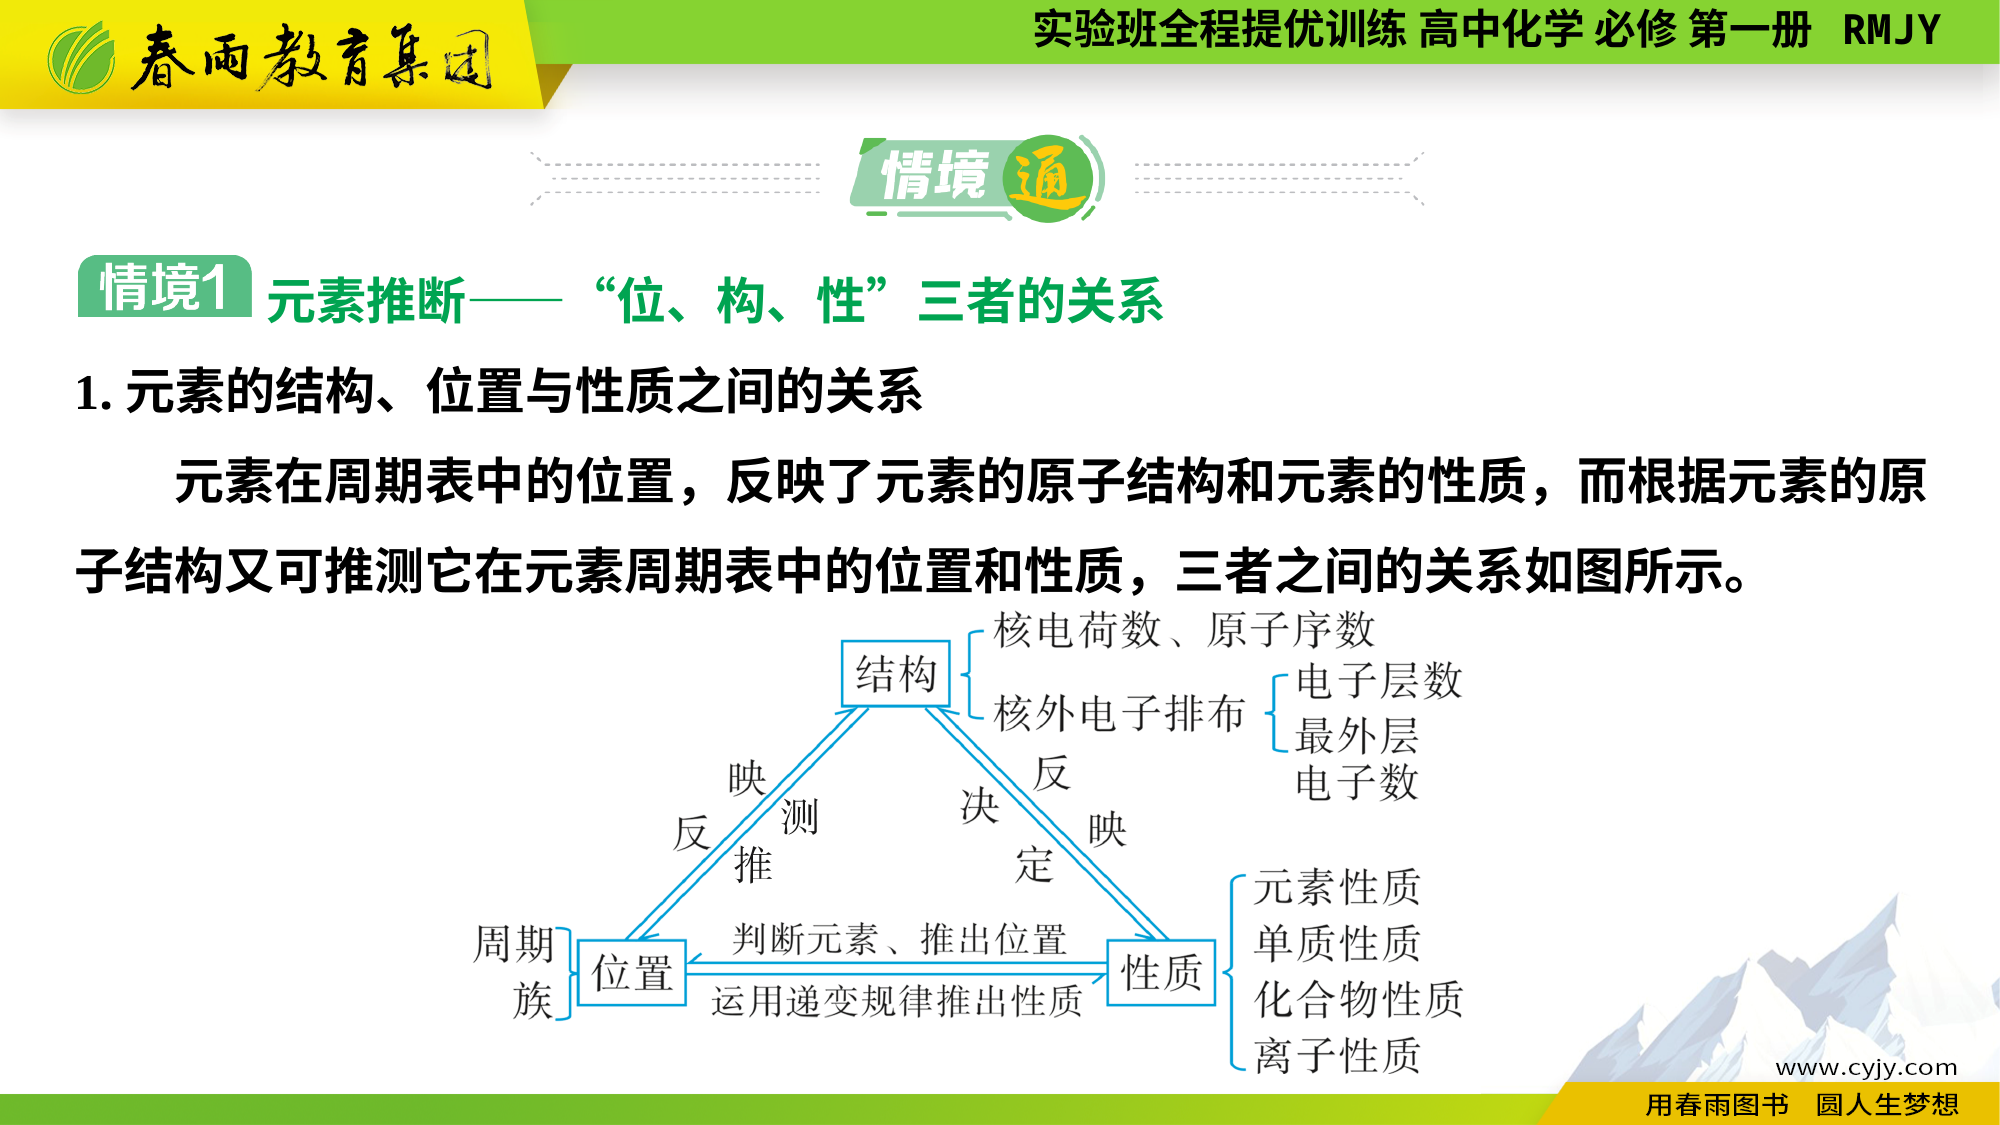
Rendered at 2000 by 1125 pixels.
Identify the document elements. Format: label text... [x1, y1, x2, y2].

list 元素推断——“位、构、性”三者的关系 1.元素的结构、位置与性质之间的关系 元素在周期表中的位置，反映了元素的原子结构和元素的性质，而根据元素的原子结构又可推测它在元素周期表中的位置和性质，三者之间的关系如图所示。 [59, 231, 1944, 611]
picture [0, 0, 2000, 1125]
